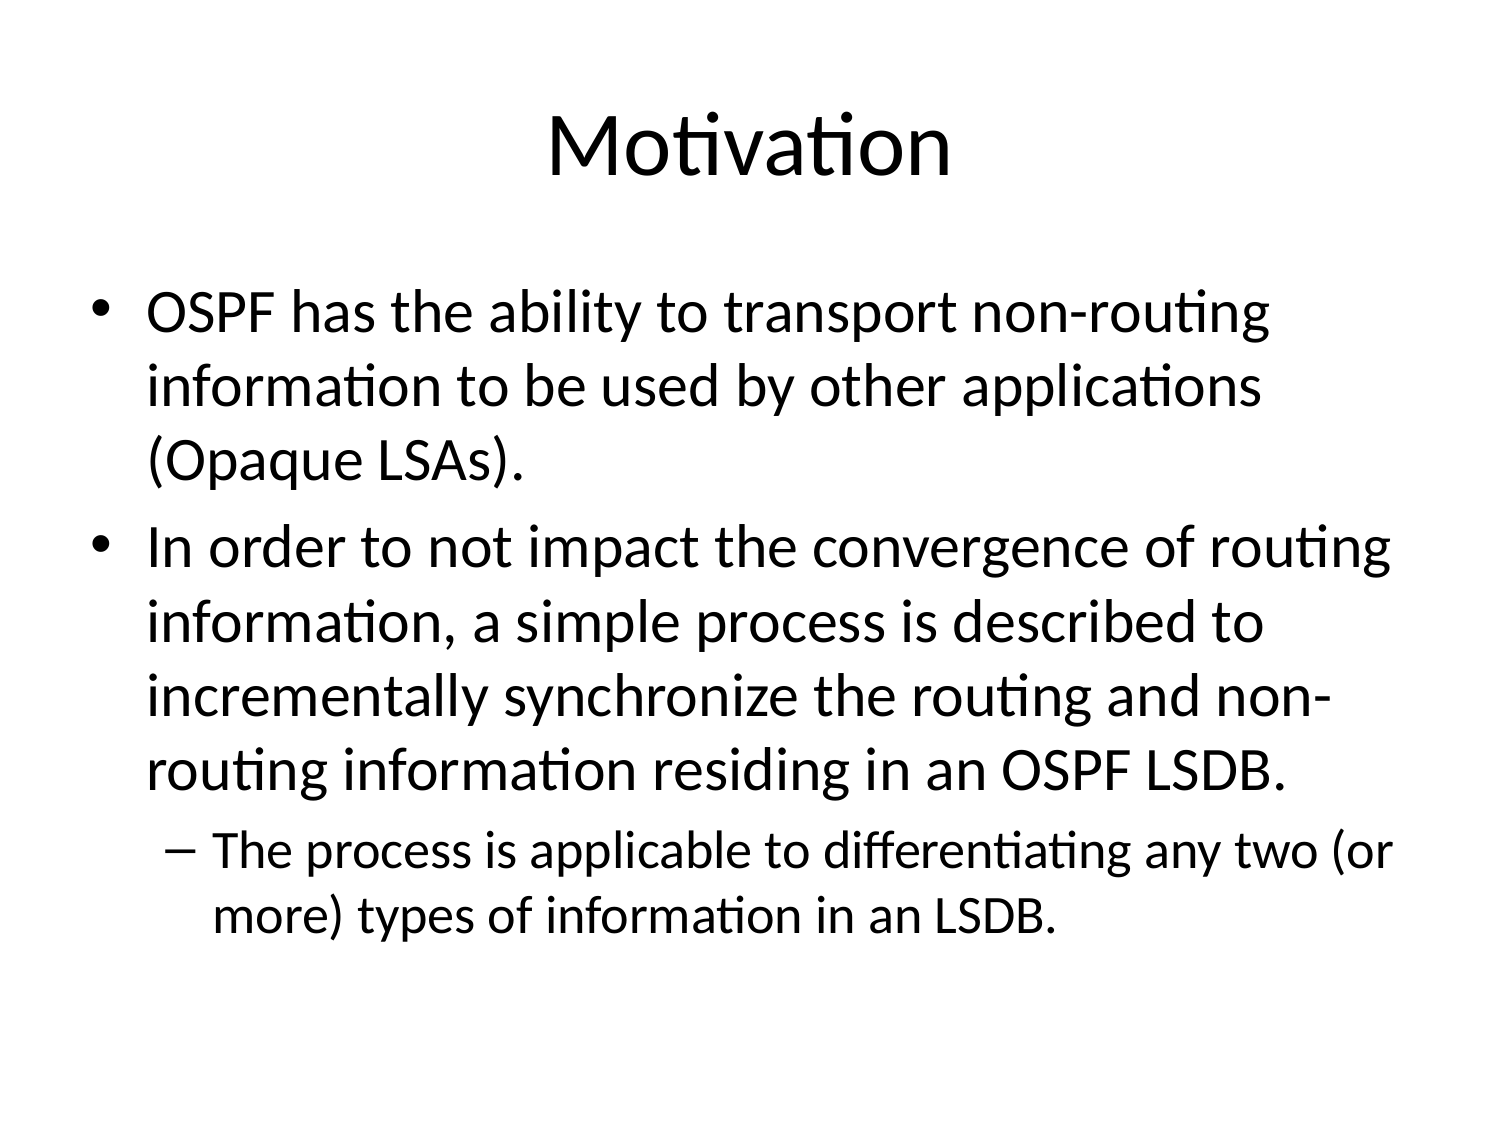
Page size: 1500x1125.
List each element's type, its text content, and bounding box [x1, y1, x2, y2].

title Motivation [75, 45, 1425, 233]
list OSPF has the ability to transport non-routing information to be used by other applications (Opaque LSAs). In order to not impact the convergence of routing information, a simple process is described to incrementally synchronize the routing and non-routing information residing in an OSPF LSDB. The process is applicable to differentiating any two (or more) types of information in an LSDB. [75, 262, 1425, 1005]
